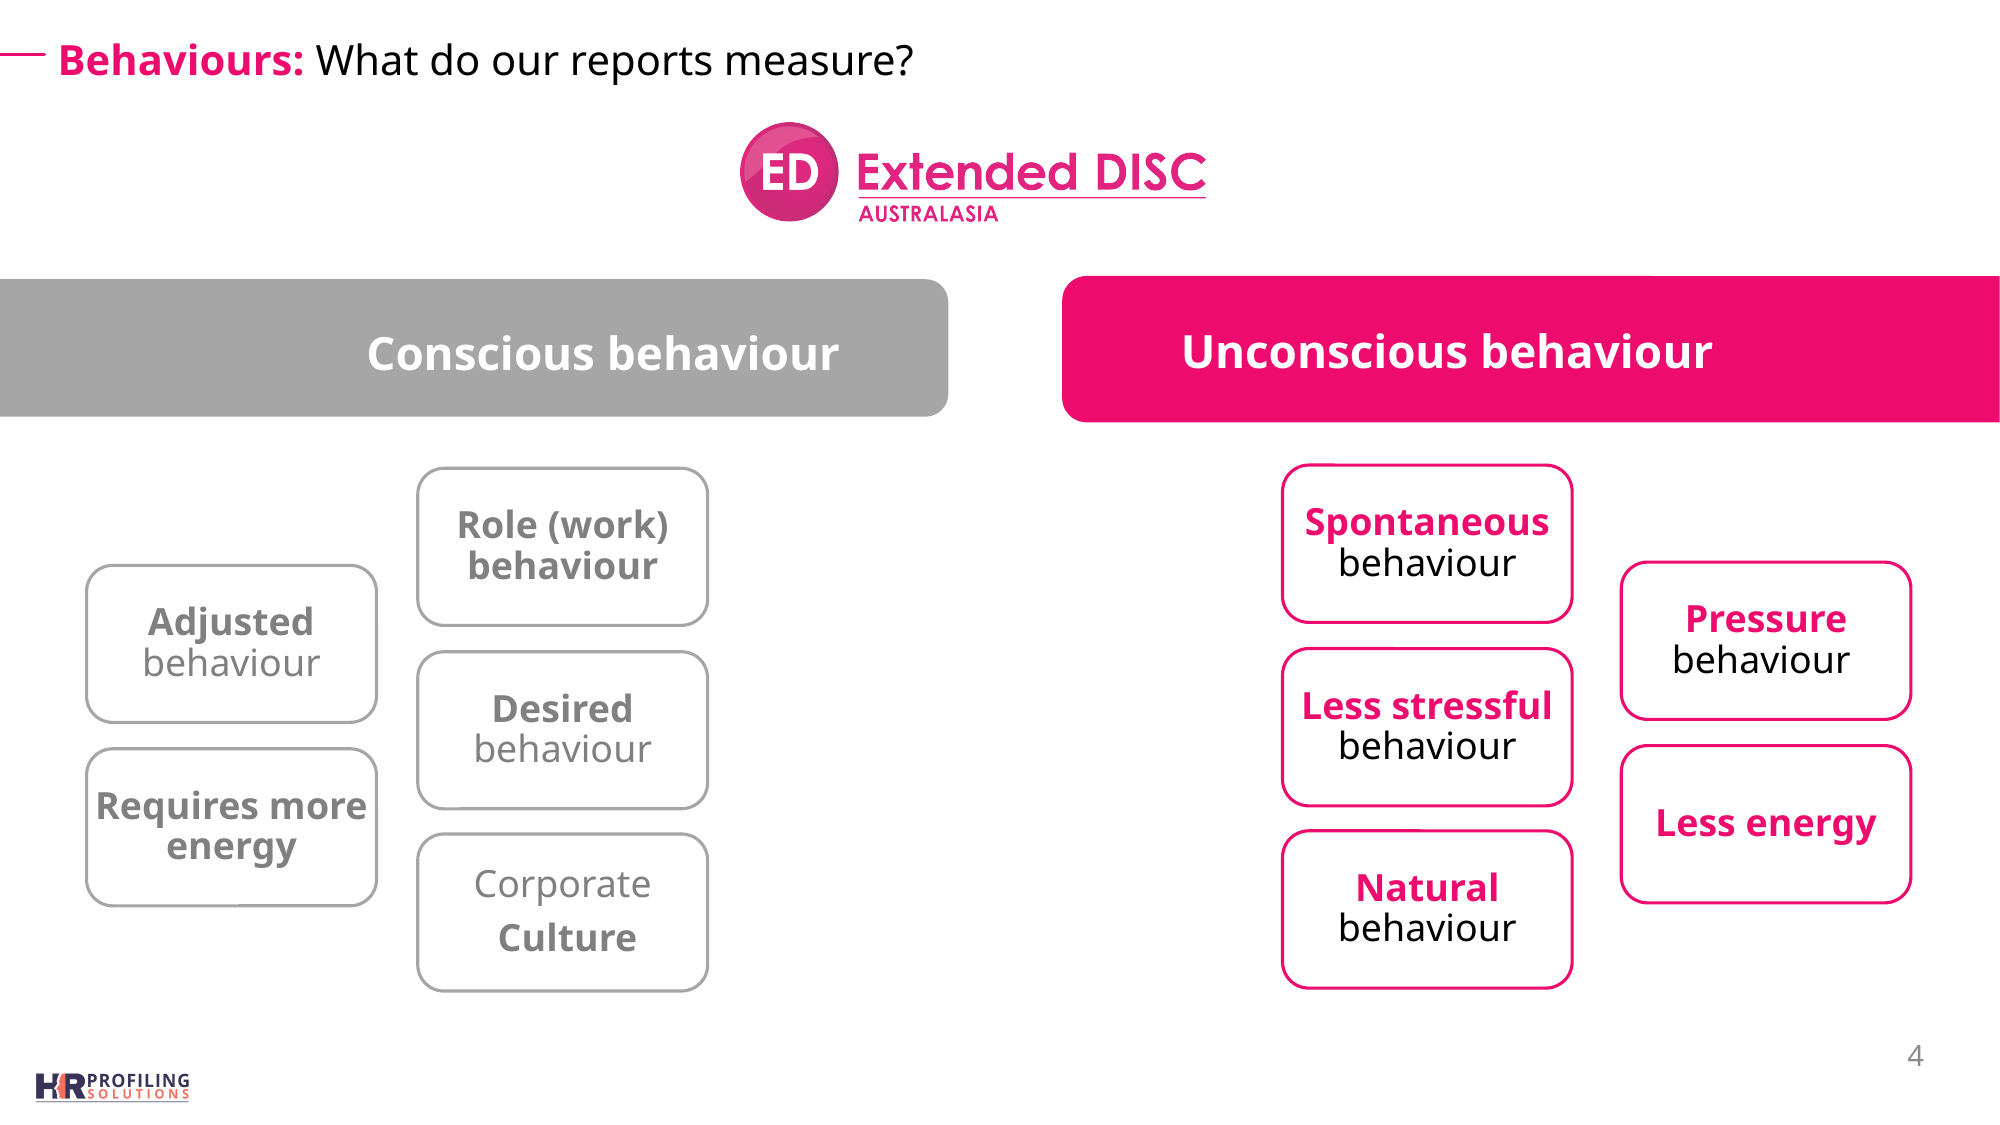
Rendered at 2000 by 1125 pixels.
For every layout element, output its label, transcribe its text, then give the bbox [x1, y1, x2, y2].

slide_number 4 [1749, 1027, 1940, 1088]
text_box Pressure behaviour [1619, 559, 1914, 722]
text_box Spontaneous behaviour [1280, 462, 1575, 625]
picture [31, 1066, 193, 1108]
text_box Desired behaviour [415, 649, 710, 811]
text_box Role (work) behaviour [415, 466, 710, 628]
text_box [1061, 275, 2000, 423]
text_box Less stressful behaviour [1280, 646, 1575, 808]
picture [739, 122, 1206, 222]
text_box Less energy [1619, 743, 1914, 905]
text_box Requires more energy [84, 746, 379, 908]
text_box Corporate Culture [415, 831, 710, 994]
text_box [0, 278, 949, 417]
text_box Adjusted behaviour [84, 563, 379, 725]
title Behaviours: What do our reports measure? [42, 26, 1938, 85]
text_box Natural behaviour [1280, 828, 1575, 991]
